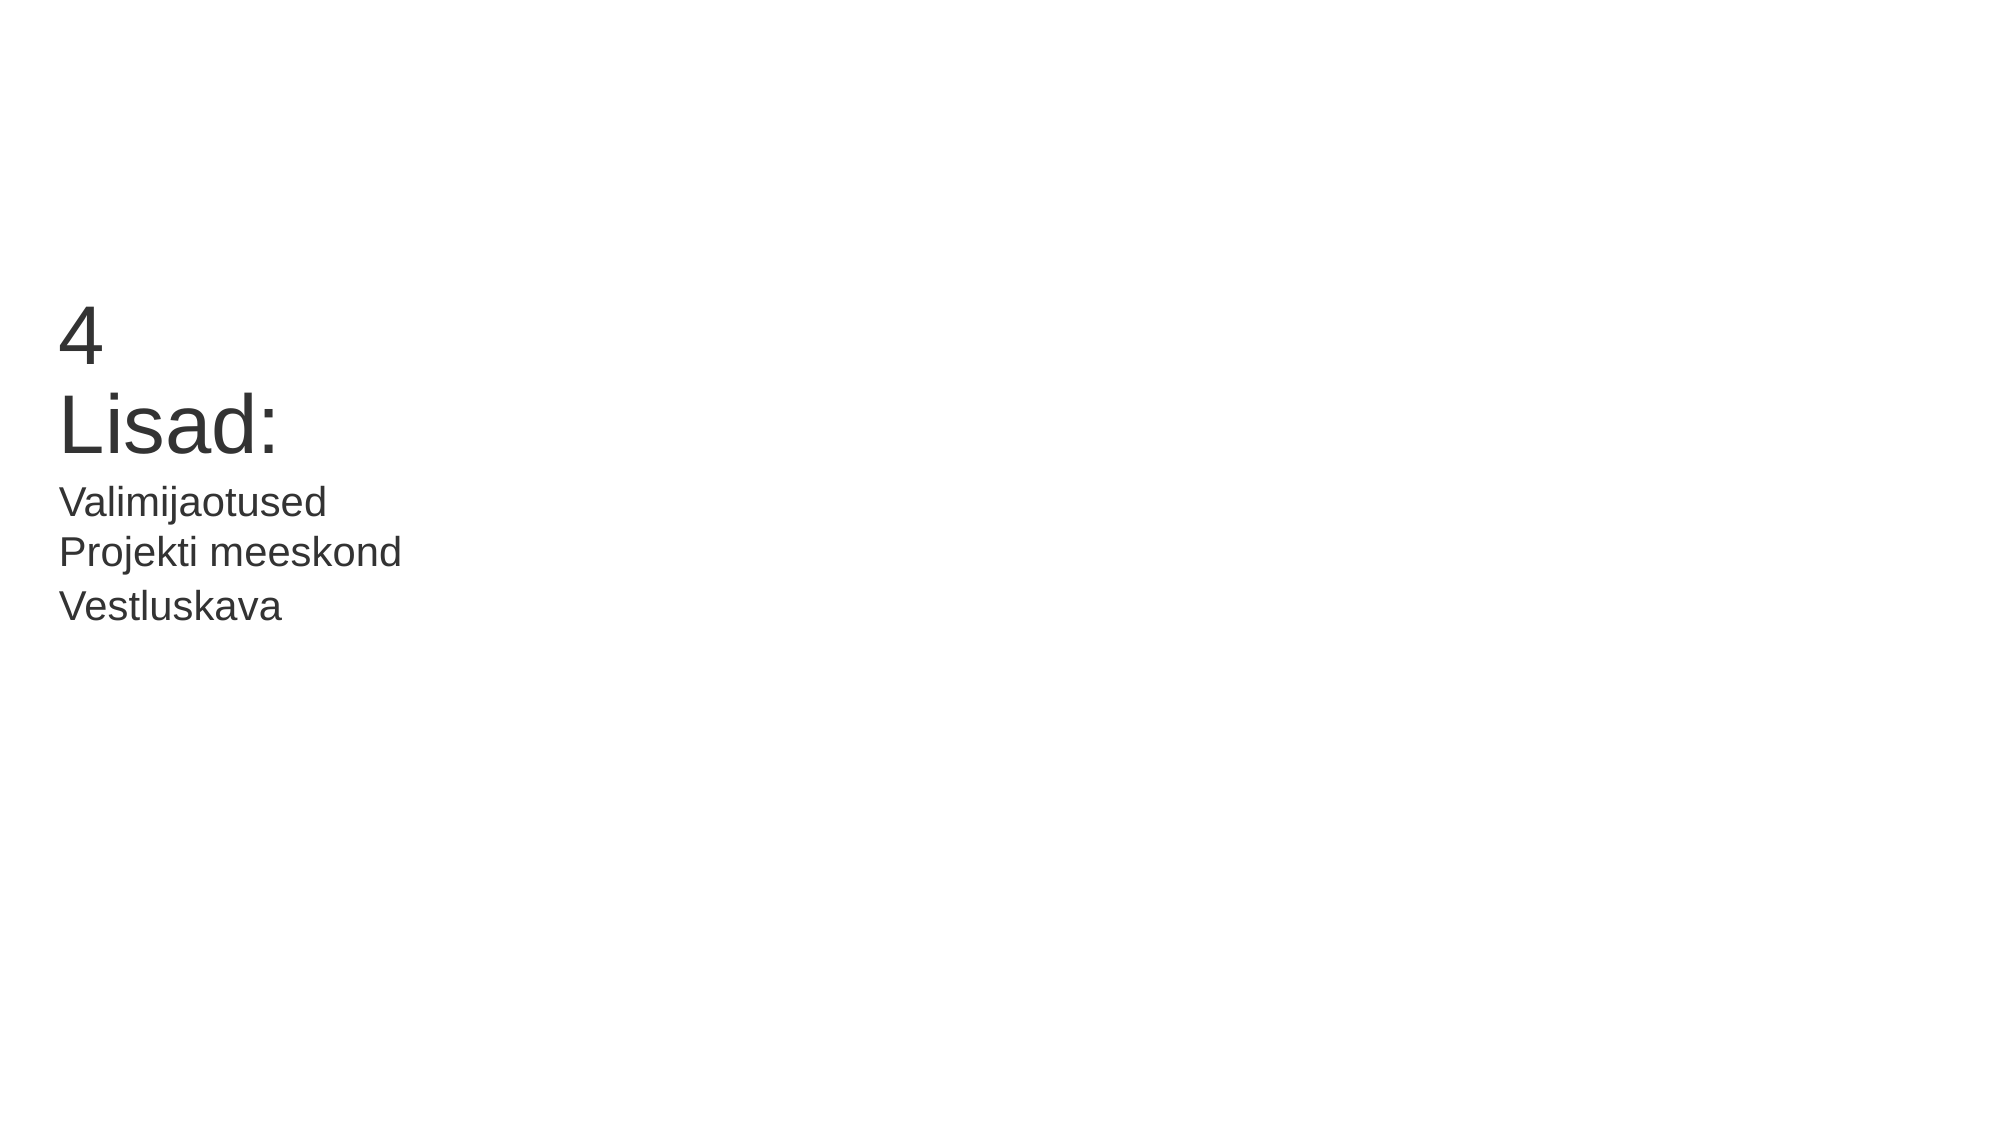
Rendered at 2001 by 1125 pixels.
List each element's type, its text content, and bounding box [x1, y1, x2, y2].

list 4 [59, 281, 220, 370]
list Lisad: Valimijaotused Projekti meeskond Vestluskava [59, 370, 985, 696]
